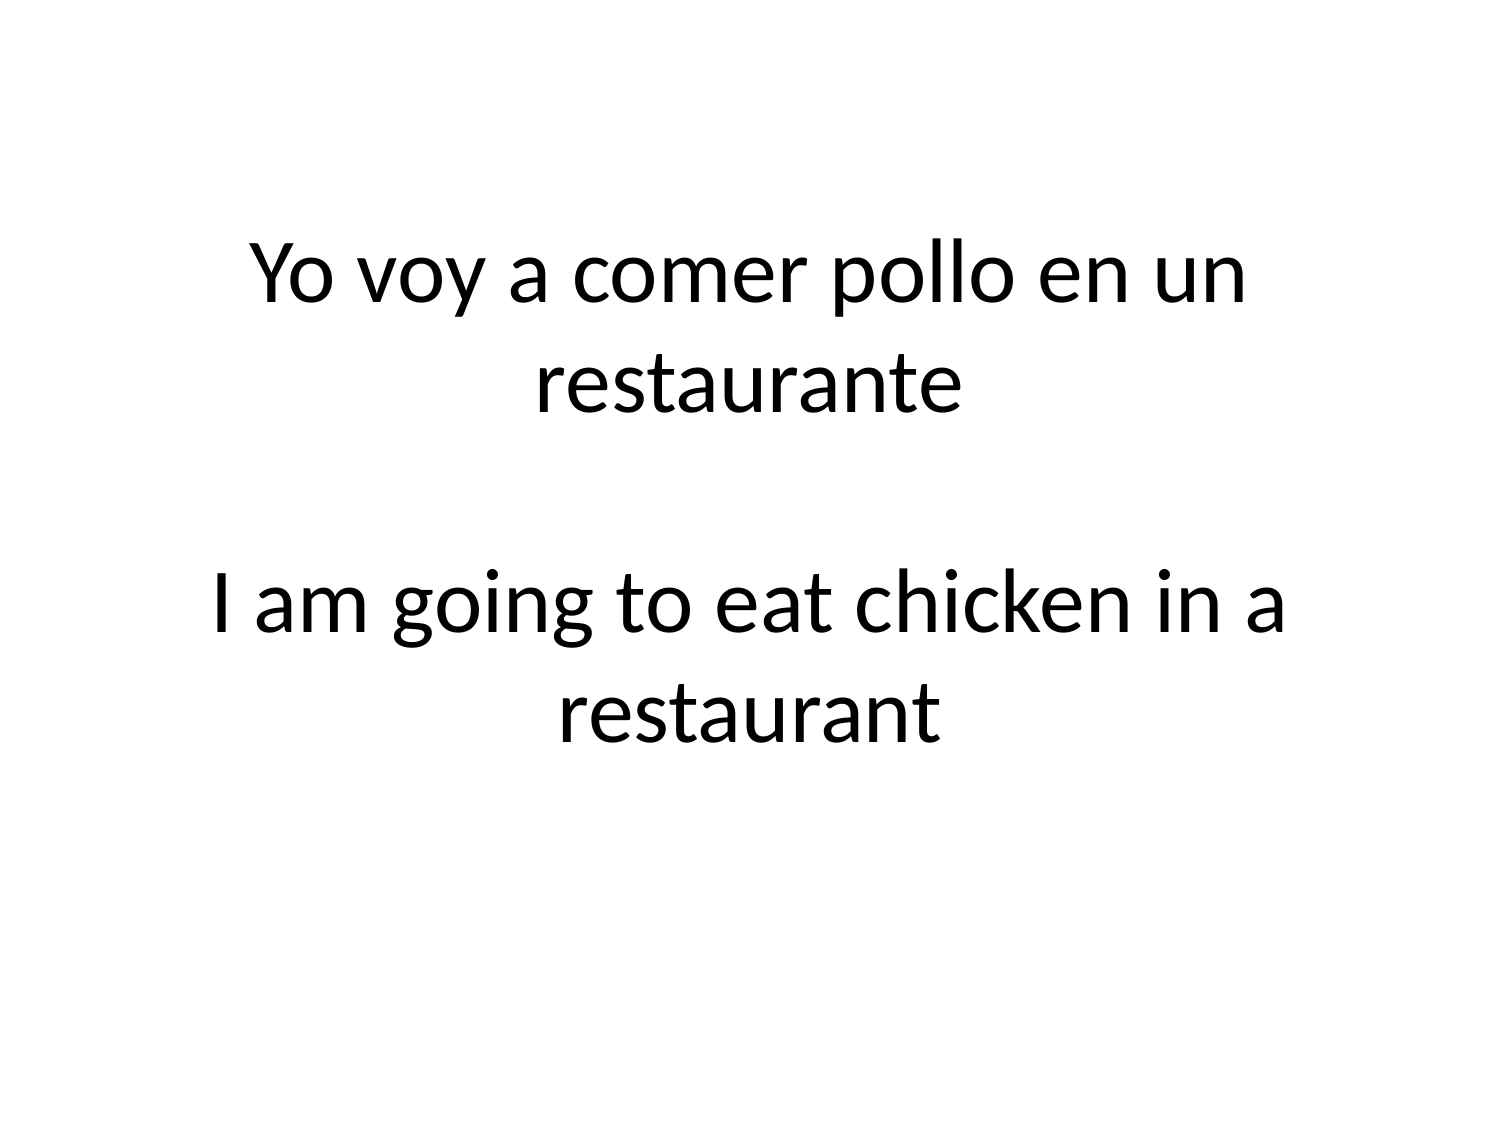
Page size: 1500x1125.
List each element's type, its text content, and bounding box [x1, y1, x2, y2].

title Yo voy a comer pollo en un restaurante I am going to eat chicken in a restaurant [75, 45, 1425, 928]
